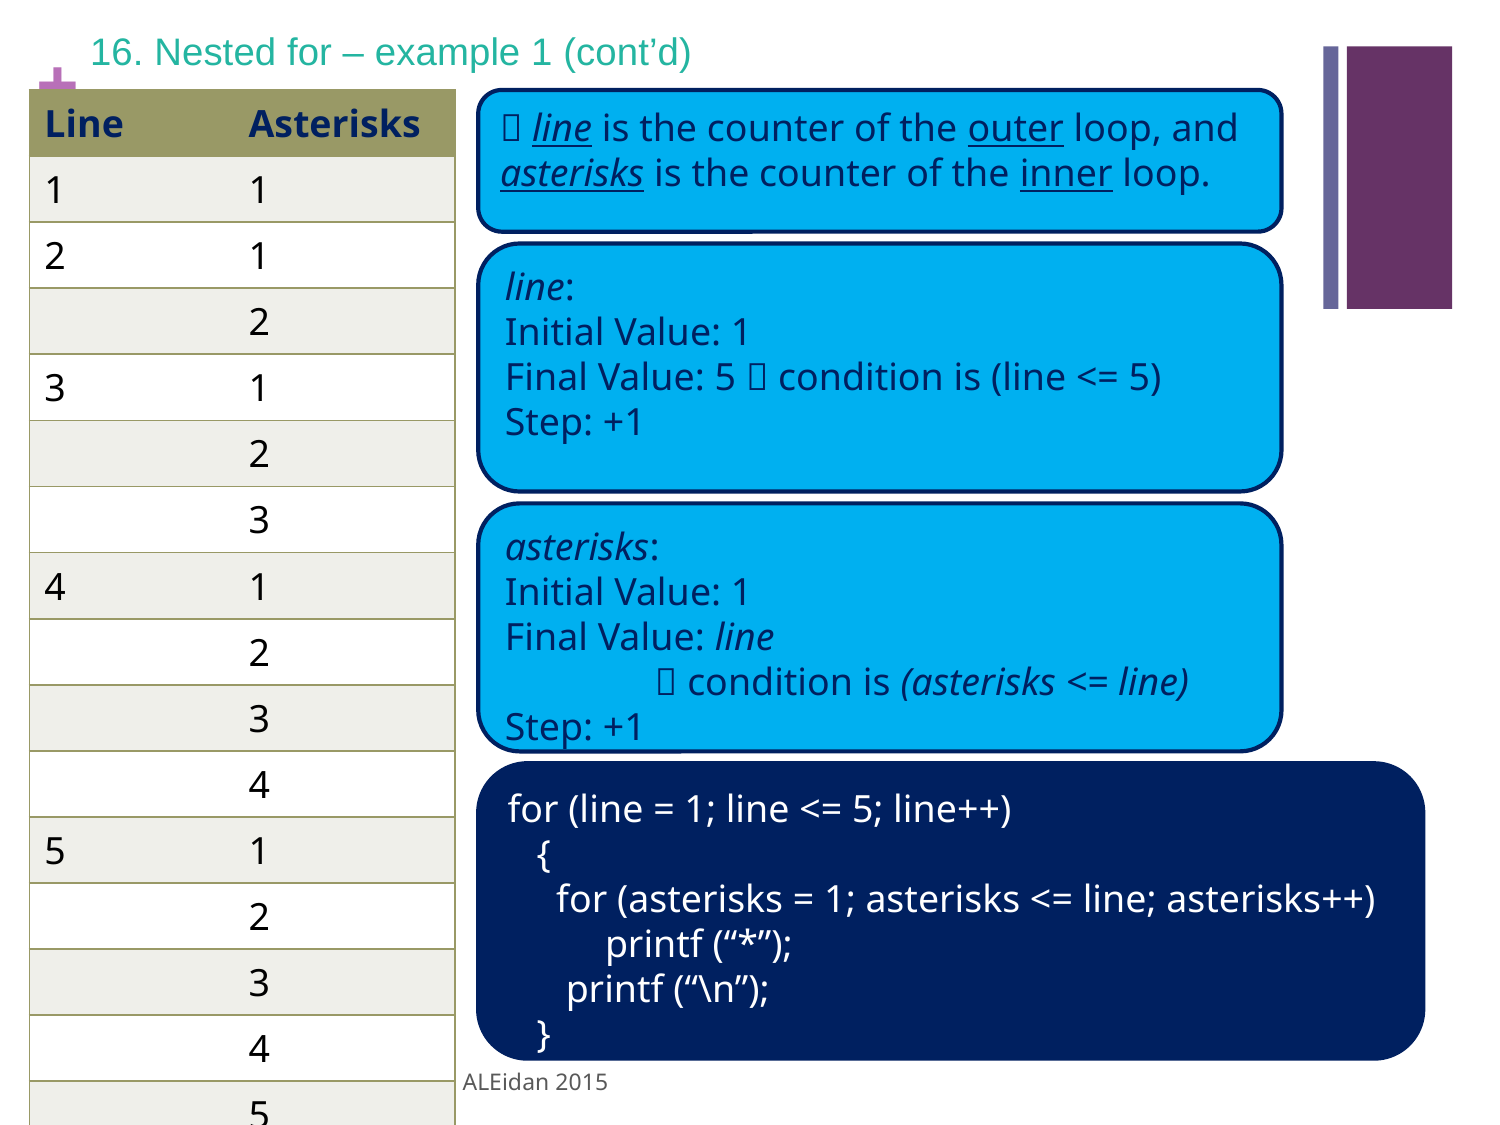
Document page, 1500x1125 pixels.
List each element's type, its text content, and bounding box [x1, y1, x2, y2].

footer Dr. Soha S. Zaghloul updated by Rasha ALEidan 2015 [33, 1053, 1038, 1114]
table_cell 1 [234, 157, 454, 221]
table_cell 5 [234, 1114, 454, 1125]
table_cell [30, 421, 234, 486]
text_box  line is the counter of the outer loop, and asterisks is the counter of the inner loop. [476, 87, 1284, 234]
table_cell [30, 752, 234, 816]
table_cell 4 [30, 553, 234, 618]
table_cell 3 [234, 686, 454, 750]
table_cell 2 [234, 620, 454, 684]
table_cell 1 [234, 223, 454, 287]
table_cell [30, 289, 234, 353]
table_cell [30, 1016, 234, 1080]
table_cell 3 [234, 950, 454, 1014]
table_cell [30, 686, 234, 750]
table_cell [30, 884, 234, 948]
text_box line: Initial Value: 1 Final Value: 5  condition is (line <= 5) Step: +1 [476, 241, 1284, 494]
list [456, 90, 1341, 1053]
table_cell 1 [234, 553, 454, 618]
table_cell 4 [234, 752, 454, 816]
table_cell [30, 950, 234, 1014]
table_header Asterisks [234, 91, 454, 155]
table_cell 1 [234, 818, 454, 882]
title 16. Nested for – example 1 (cont’d) [75, 19, 1263, 81]
table_cell 5 [30, 818, 234, 882]
text_box asterisks: Initial Value: 1 Final Value: line  condition is (asterisks <= line) Step: +1 [476, 501, 1284, 754]
table_cell 2 [234, 421, 454, 486]
table_header Line [30, 91, 234, 155]
table_cell [30, 620, 234, 684]
text_box for (line = 1; line <= 5; line++) { for (asterisks = 1; asterisks <= line; asterisks++) printf (“*”); printf (“\n”); } [476, 761, 1426, 1061]
table_cell [30, 1082, 234, 1125]
table_cell 3 [234, 487, 454, 552]
table_cell 2 [234, 289, 454, 353]
table_cell 2 [30, 223, 234, 287]
table_cell 1 [234, 355, 454, 420]
table_cell [30, 487, 234, 552]
table_cell 2 [234, 884, 454, 948]
table_cell 1 [30, 157, 234, 221]
table_cell 3 [30, 355, 234, 420]
table_cell 4 [234, 1016, 454, 1053]
